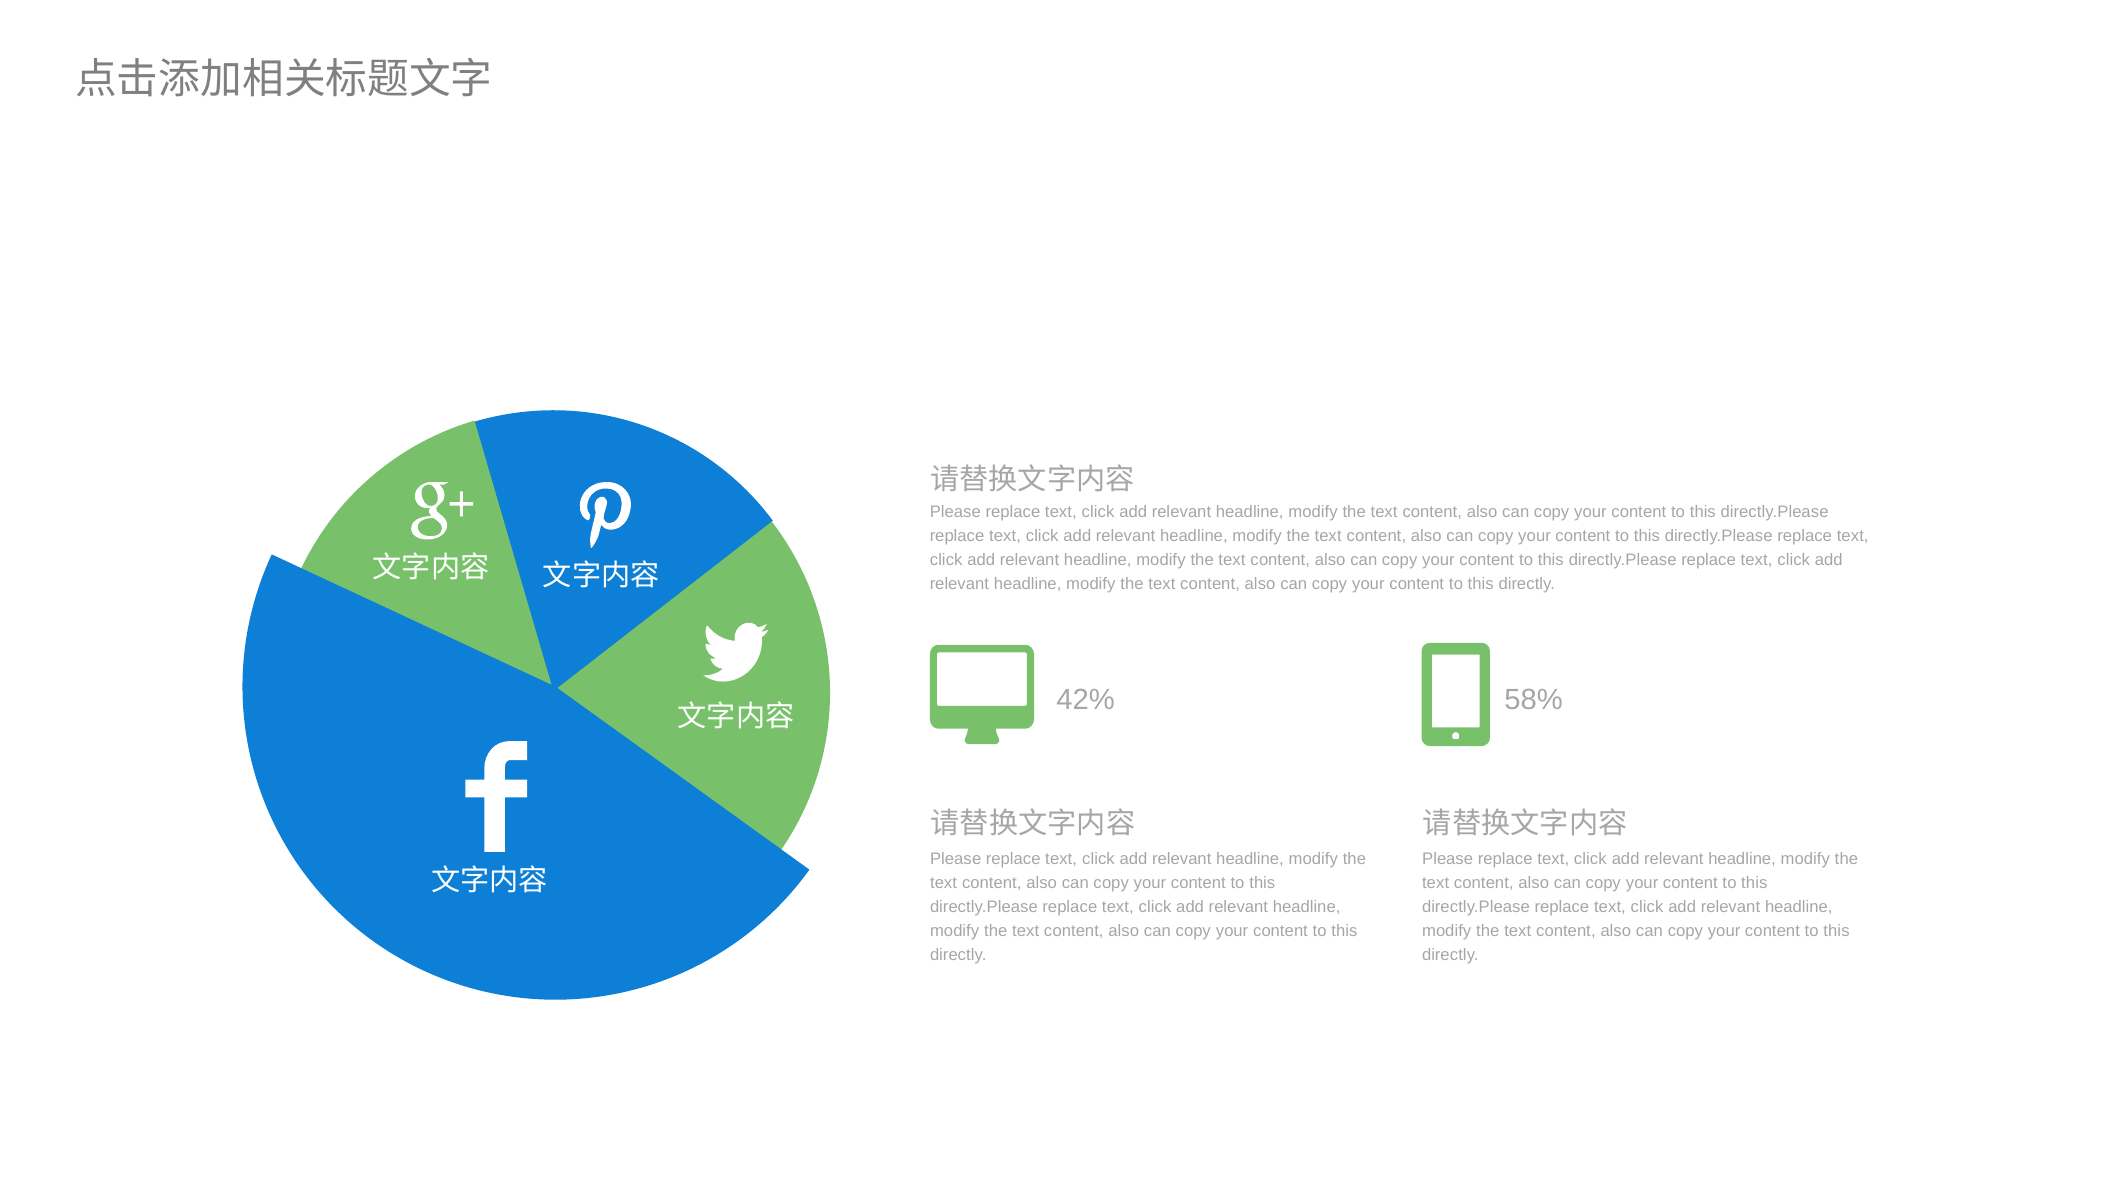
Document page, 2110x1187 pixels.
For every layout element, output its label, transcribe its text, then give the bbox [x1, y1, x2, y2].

text_box 点击添加相关标题文字 [59, 44, 563, 107]
text_box 请替换文字内容 [930, 797, 1136, 840]
text_box Please replace text, click add relevant headline, modify the text content, also can copy your content to this directly.Please replace text, click add relevant headline, modify the text content, also can copy your content to this directly. [1422, 844, 1876, 964]
text_box [929, 644, 1035, 745]
text_box Please replace text, click add relevant headline, modify the text content, also can copy your content to this directly.Please replace text, click add relevant headline, modify the text content, also can copy your content to this directly. [929, 844, 1375, 964]
text_box 请替换文字内容 [1422, 797, 1628, 840]
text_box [242, 373, 869, 1000]
text_box Please replace text, click add relevant headline, modify the text content, also can copy your content to this directly.Please replace text, click add relevant headline, modify the text content, also can copy your content to this directly.Please replace text, click add relevant headline, modify the text content, also can copy your content to this directly.Please replace text, click add relevant headline, modify the text content, also can copy your content to this directly. [929, 496, 1876, 593]
text_box 请替换文字内容 [929, 453, 1179, 496]
text_box [1421, 642, 1490, 747]
text_box 58% [1504, 673, 1564, 716]
text_box 42% [1056, 673, 1116, 716]
